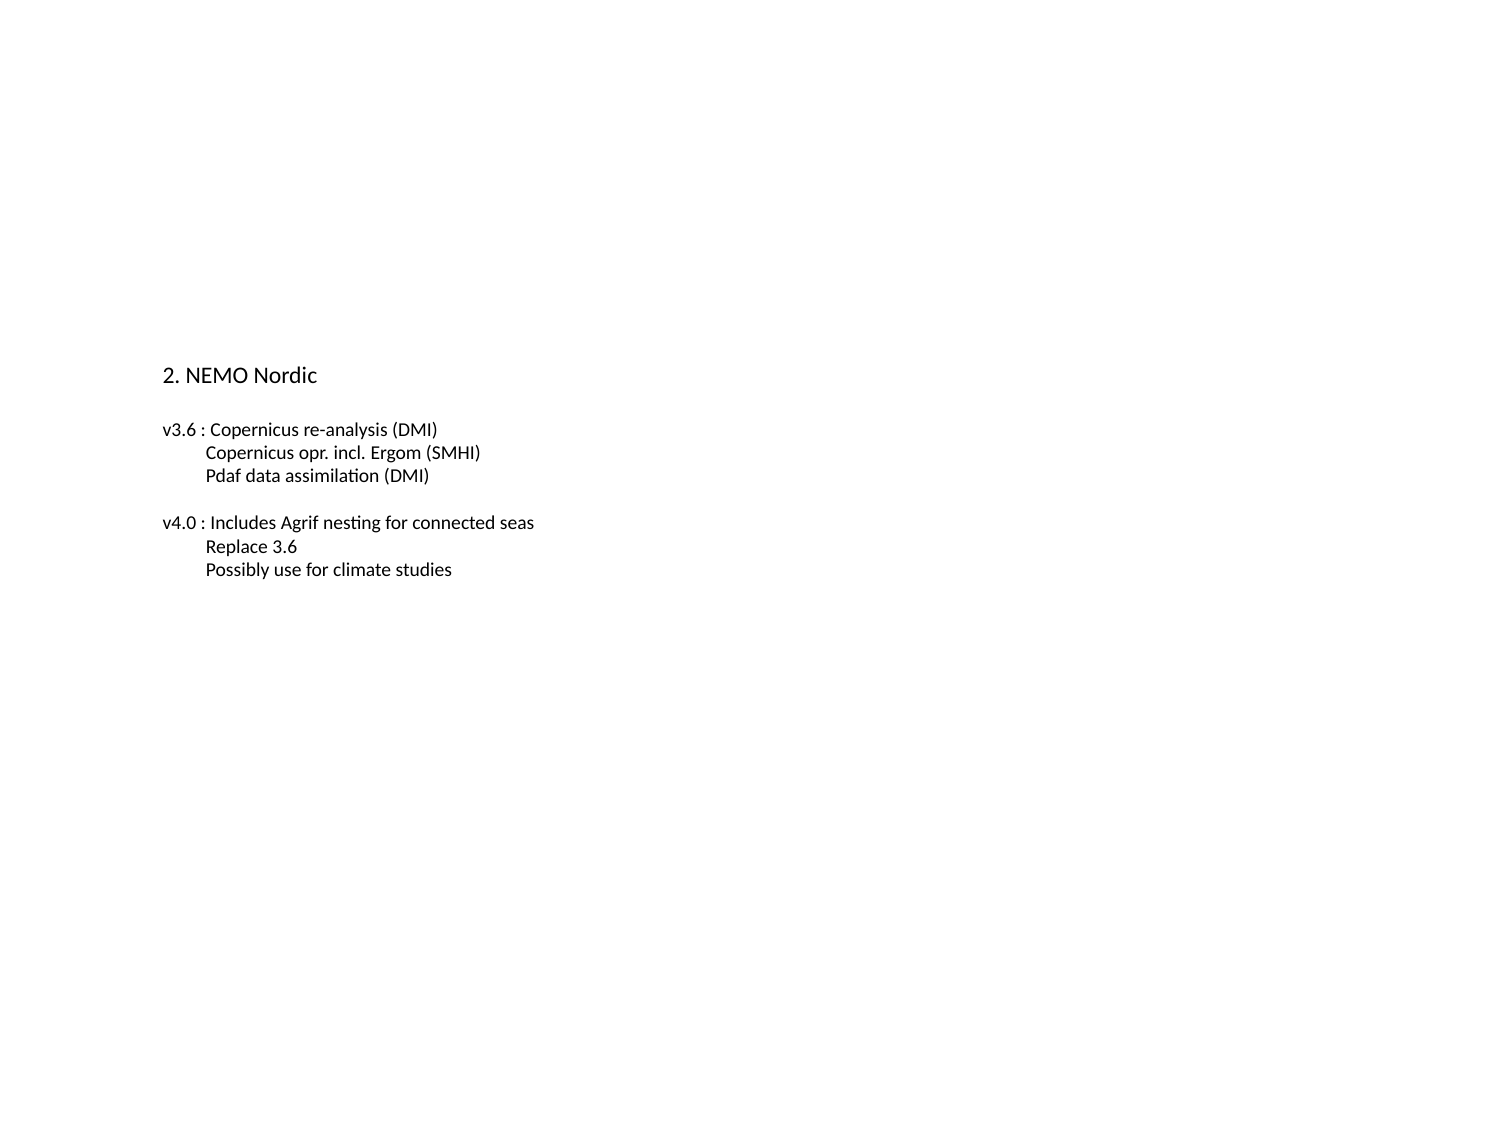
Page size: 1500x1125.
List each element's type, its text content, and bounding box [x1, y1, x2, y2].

title 2. NEMO Nordic v3.6 : Copernicus re-analysis (DMI) Copernicus opr. incl. Ergom (SMHI) Pdaf data assimilation (DMI) v4.0 : Includes Agrif nesting for connected seas Replace 3.6 Possibly use for climate studies [147, 349, 1447, 591]
